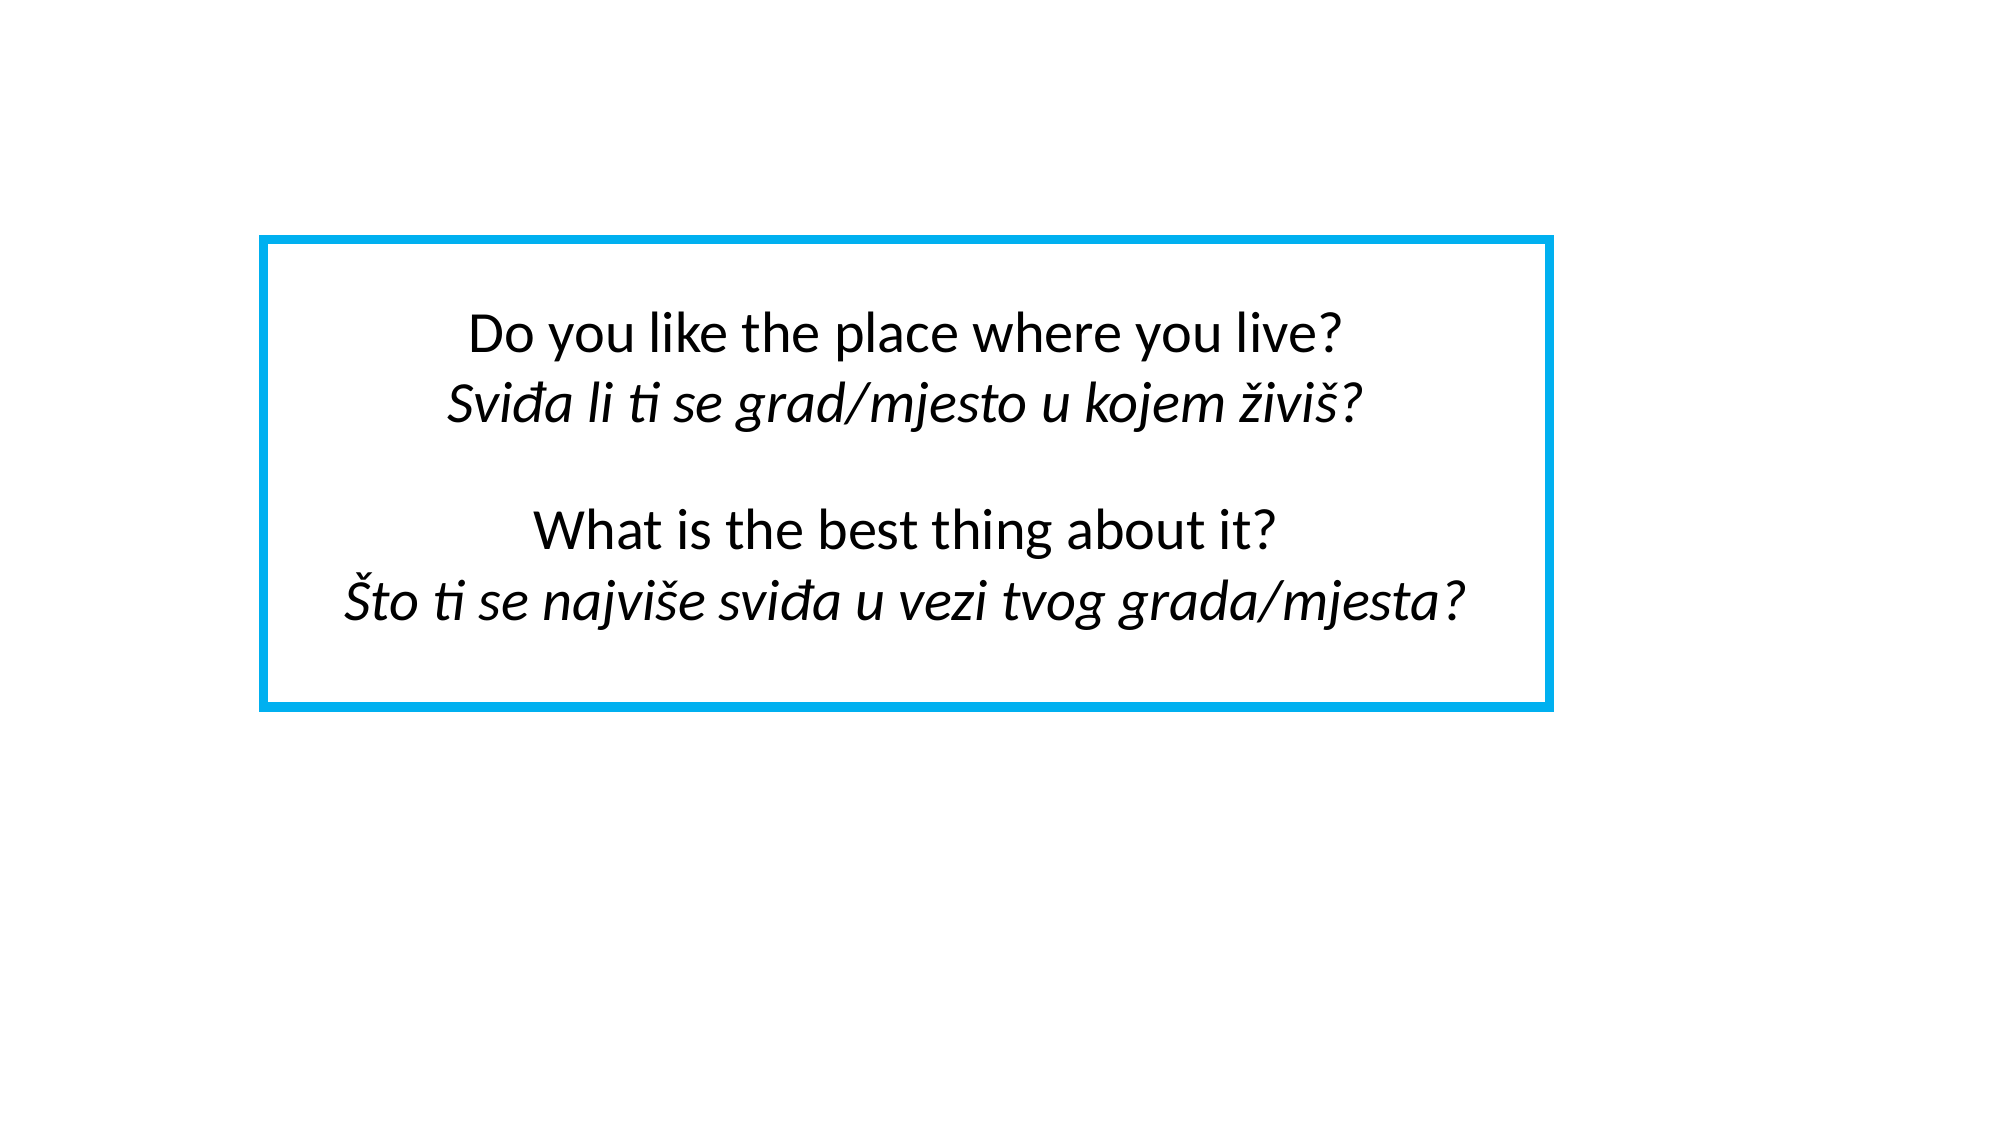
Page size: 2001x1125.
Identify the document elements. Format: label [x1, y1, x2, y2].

text_box [263, 238, 1550, 708]
